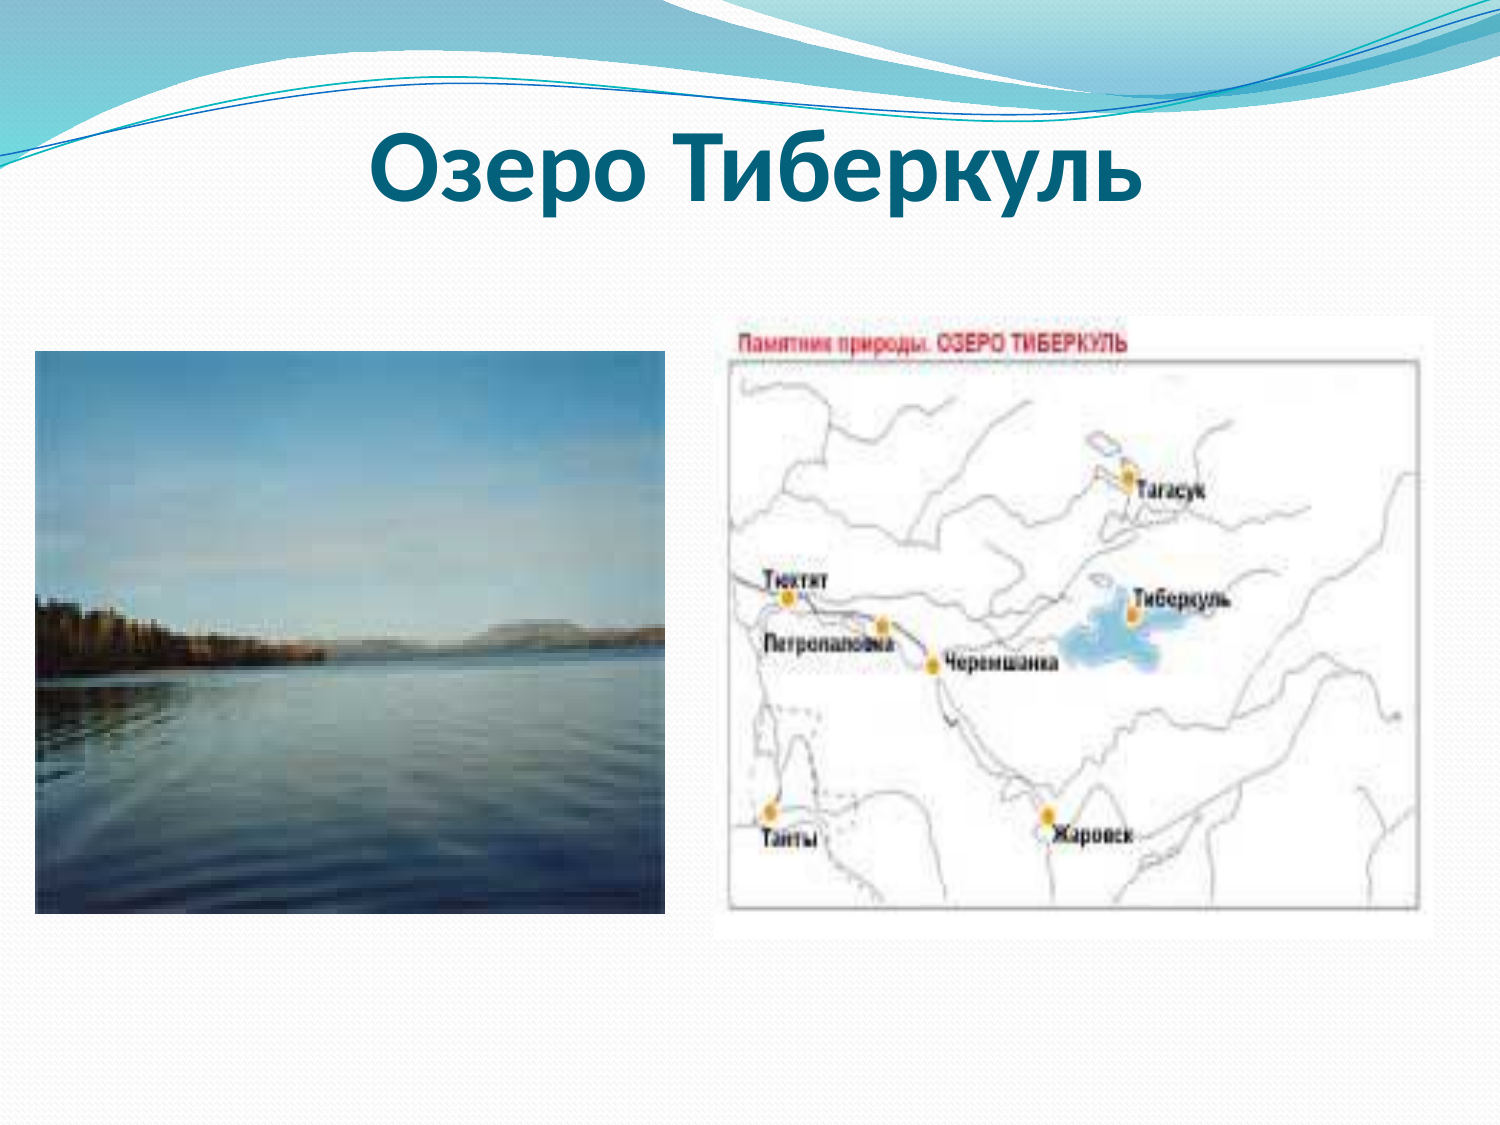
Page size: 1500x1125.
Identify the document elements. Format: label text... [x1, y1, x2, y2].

picture [714, 316, 1433, 938]
title Озеро Тиберкуль [82, 35, 1432, 223]
picture [34, 351, 666, 915]
